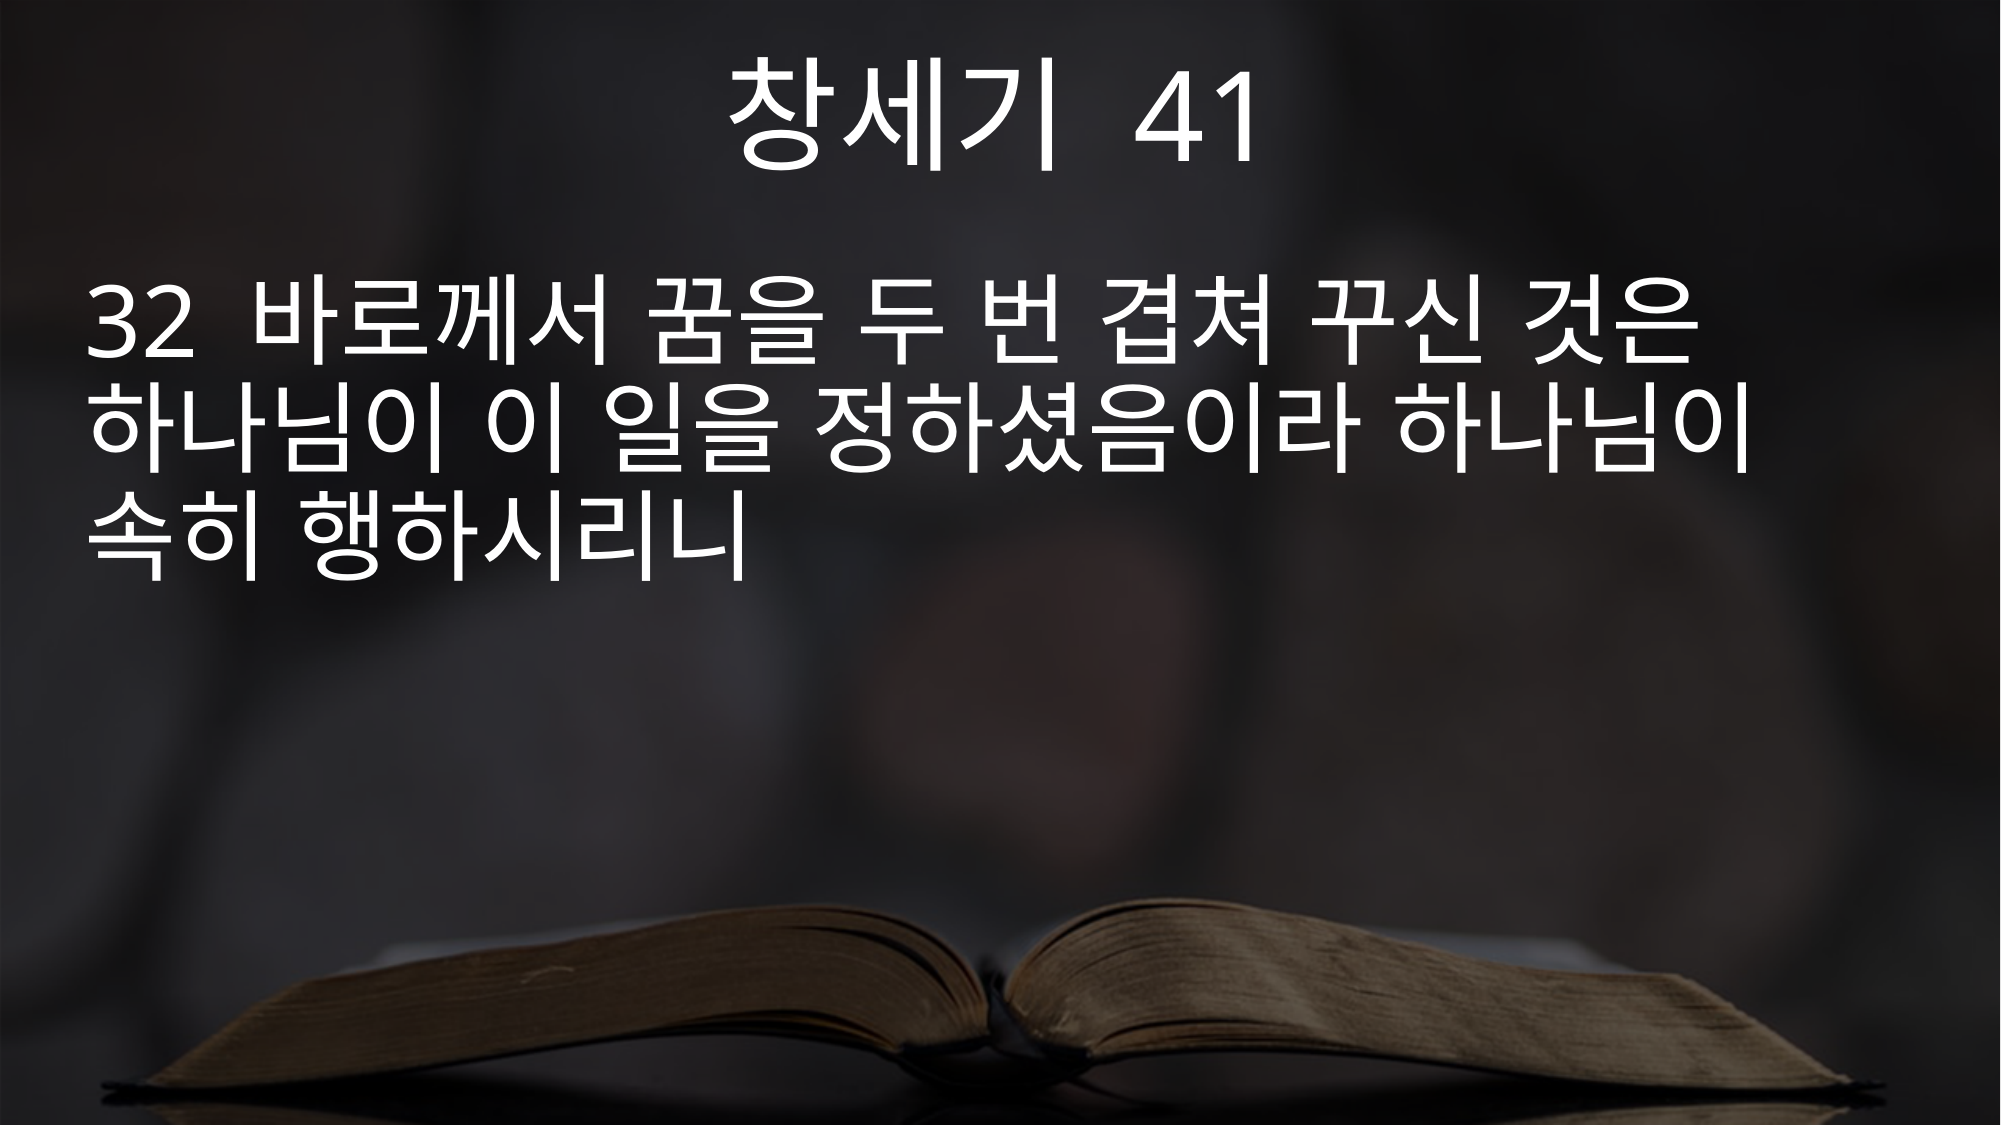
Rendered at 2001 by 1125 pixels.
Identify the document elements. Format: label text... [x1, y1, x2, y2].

picture [0, 0, 2001, 1125]
list 32 바로께서 꿈을 두 번 겹쳐 꾸신 것은 하나님이 이 일을 정하셨음이라 하나님이 속히 행하시리니 [69, 263, 1953, 423]
footer 창세기 41 [0, 32, 2000, 192]
